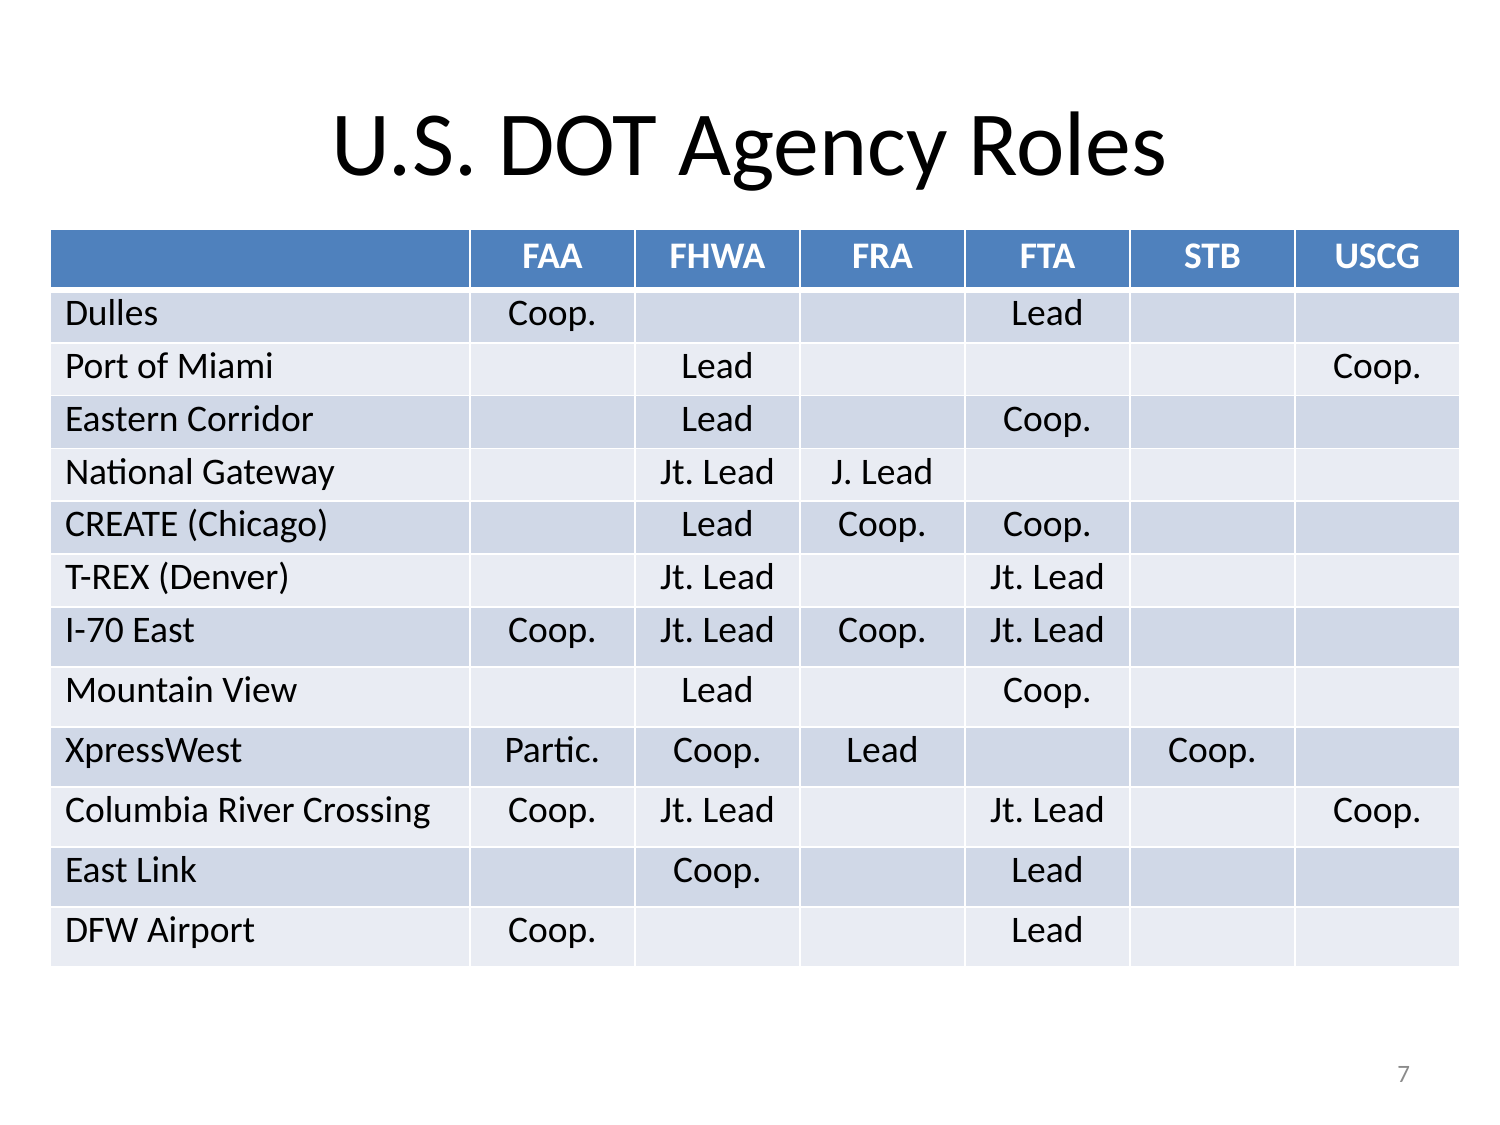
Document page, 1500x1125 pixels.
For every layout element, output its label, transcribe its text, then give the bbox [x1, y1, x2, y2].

table_cell [471, 555, 634, 606]
table_cell Coop. [1296, 788, 1459, 846]
table_cell Lead [636, 344, 799, 395]
table_cell Lead [636, 502, 799, 553]
table_cell National Gateway [51, 449, 469, 500]
table_cell Coop. [1296, 344, 1459, 395]
table_cell [471, 344, 634, 395]
table_cell Dulles [51, 293, 469, 342]
table_cell Partic. [471, 728, 634, 786]
table_header FHWA [636, 230, 799, 287]
table_cell [471, 396, 634, 448]
table_cell [1131, 555, 1294, 606]
table_cell [471, 502, 634, 553]
table_cell [801, 908, 964, 966]
table_cell [636, 293, 799, 342]
table_cell Coop. [471, 293, 634, 342]
table_cell [1296, 293, 1459, 342]
table_cell [471, 449, 634, 500]
table_cell Coop. [636, 848, 799, 906]
table_cell [1296, 449, 1459, 500]
table_cell [1296, 728, 1459, 786]
table_cell [1131, 293, 1294, 342]
table_cell Lead [636, 396, 799, 448]
table_cell [801, 293, 964, 342]
table_cell Coop. [636, 728, 799, 786]
table_cell Jt. Lead [636, 449, 799, 500]
table_cell Coop. [801, 608, 964, 666]
table_cell [1131, 502, 1294, 553]
table_cell Columbia River Crossing [51, 788, 469, 846]
table_cell [1296, 608, 1459, 666]
table_cell [1296, 502, 1459, 553]
table_cell Eastern Corridor [51, 396, 469, 448]
table_cell Coop. [966, 502, 1129, 553]
table_cell XpressWest [51, 728, 469, 786]
table_cell J. Lead [801, 449, 964, 500]
table_header STB [1131, 230, 1294, 287]
table_cell Lead [966, 908, 1129, 966]
table_cell Lead [636, 668, 799, 726]
table_cell Mountain View [51, 668, 469, 726]
table_cell Jt. Lead [636, 788, 799, 846]
table_cell [801, 788, 964, 846]
table_cell [966, 449, 1129, 500]
table_header FRA [801, 230, 964, 287]
table_cell T-REX (Denver) [51, 555, 469, 606]
table_cell Port of Miami [51, 344, 469, 395]
table_cell [1131, 848, 1294, 906]
table_cell Jt. Lead [966, 608, 1129, 666]
table_cell Coop. [966, 668, 1129, 726]
table_cell [1131, 344, 1294, 395]
table_cell Coop. [471, 908, 634, 966]
table_cell DFW Airport [51, 908, 469, 966]
title U.S. DOT Agency Roles [75, 45, 1425, 228]
table_cell Coop. [471, 608, 634, 666]
table_cell Coop. [1131, 728, 1294, 786]
table_cell [966, 728, 1129, 786]
table_cell Lead [966, 293, 1129, 342]
table_header USCG [1296, 230, 1459, 287]
table_cell [1296, 396, 1459, 448]
table_cell Lead [801, 728, 964, 786]
table_cell Lead [966, 848, 1129, 906]
table_header FAA [471, 230, 634, 287]
table_cell Jt. Lead [966, 788, 1129, 846]
table_cell Jt. Lead [636, 608, 799, 666]
table_cell [1296, 848, 1459, 906]
table_cell CREATE (Chicago) [51, 502, 469, 553]
slide_number 7 [1074, 1042, 1425, 1103]
table_cell [801, 555, 964, 606]
table_cell Coop. [801, 502, 964, 553]
table_cell [471, 848, 634, 906]
table_cell [1131, 668, 1294, 726]
table_cell [1131, 449, 1294, 500]
table_cell Coop. [471, 788, 634, 846]
table_cell [1131, 788, 1294, 846]
table_header FTA [966, 230, 1129, 287]
table_cell I-70 East [51, 608, 469, 666]
table_cell [801, 848, 964, 906]
table_cell [1131, 608, 1294, 666]
table_cell Jt. Lead [966, 555, 1129, 606]
table_header [51, 230, 469, 287]
table_cell [636, 908, 799, 966]
table_cell [801, 396, 964, 448]
table_cell [1131, 908, 1294, 966]
table_cell [471, 668, 634, 726]
table_cell [966, 344, 1129, 395]
table_cell [1296, 908, 1459, 966]
table_cell [801, 668, 964, 726]
table_cell Coop. [966, 396, 1129, 448]
table_cell [801, 344, 964, 395]
table_cell [1131, 396, 1294, 448]
table_cell East Link [51, 848, 469, 906]
table_cell Jt. Lead [636, 555, 799, 606]
table_cell [1296, 555, 1459, 606]
table_cell [1296, 668, 1459, 726]
